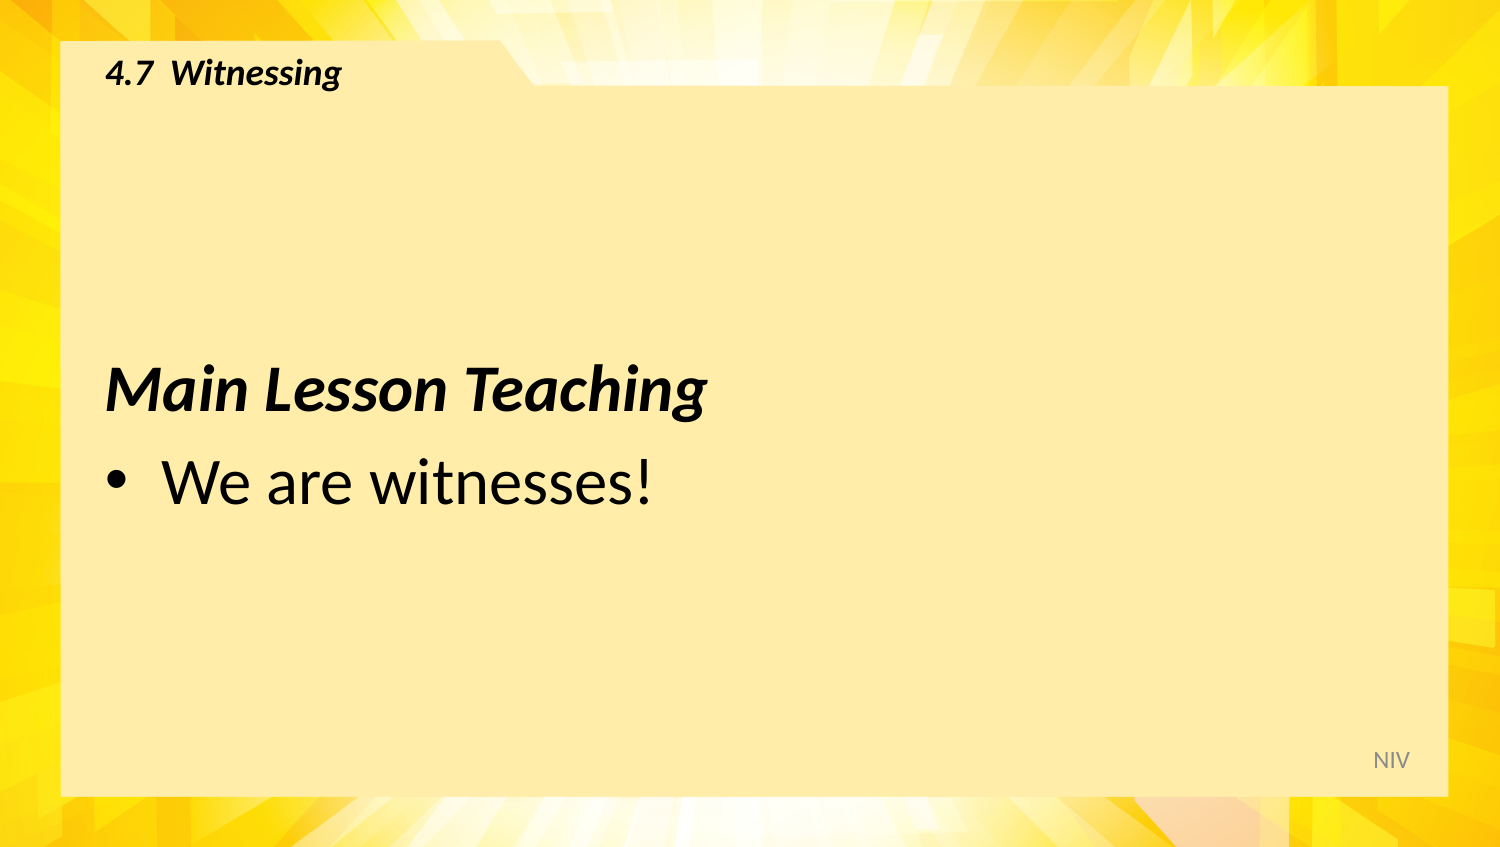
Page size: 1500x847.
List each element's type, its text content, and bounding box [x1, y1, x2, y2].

footer NIV [950, 736, 1425, 782]
picture [0, 0, 1500, 847]
list Main Lesson Teaching We are witnesses! [89, 141, 1403, 722]
title 4.7 Witnessing [89, 33, 1420, 108]
